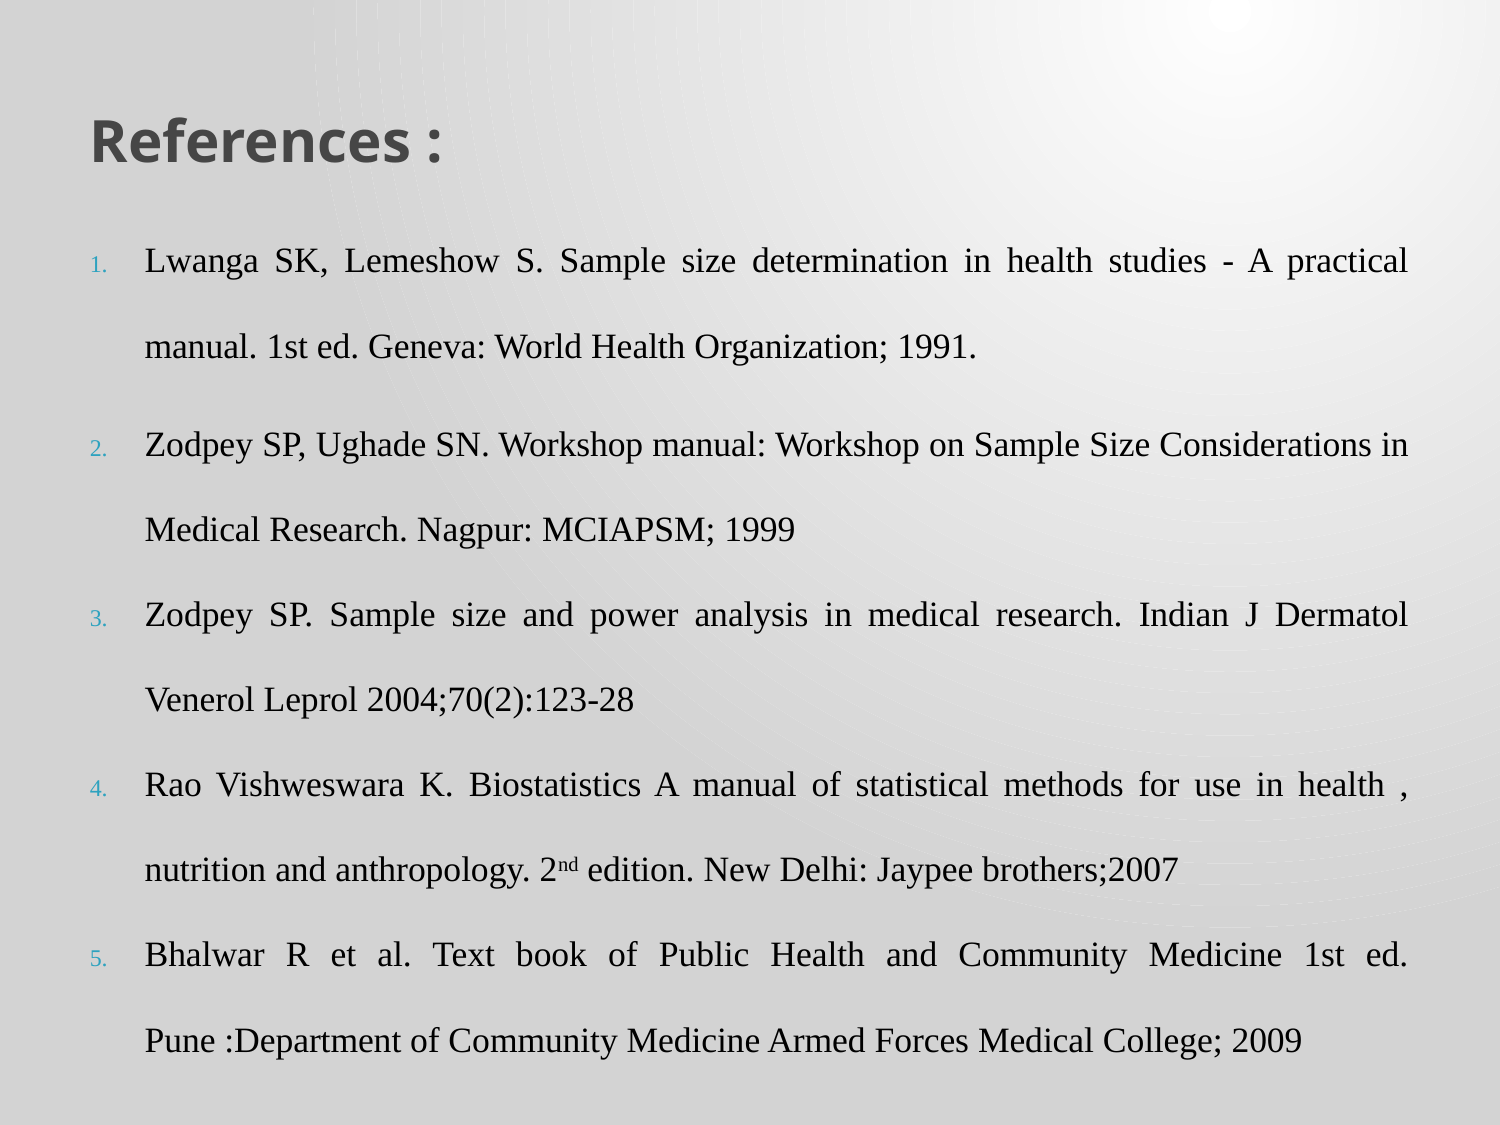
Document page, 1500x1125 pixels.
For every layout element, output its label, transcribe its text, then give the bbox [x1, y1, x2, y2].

title References : [75, 45, 1425, 233]
list Lwanga SK, Lemeshow S. Sample size determination in health studies - A practical manual. 1st ed. Geneva: World Health Organization; 1991. Zodpey SP, Ughade SN. Workshop manual: Workshop on Sample Size Considerations in Medical Research. Nagpur: MCIAPSM; 1999 Zodpey SP. Sample size and power analysis in medical research. Indian J Dermatol Venerol Leprol 2004;70(2):123-28 Rao Vishweswara K. Biostatistics A manual of statistical methods for use in health , nutrition and anthropology. 2nd edition. New Delhi: Jaypee brothers;2007 Bhalwar R et al. Text book of Public Health and Community Medicine 1st ed. Pune :Department of Community Medicine Armed Forces Medical College; 2009 [75, 233, 1425, 1088]
